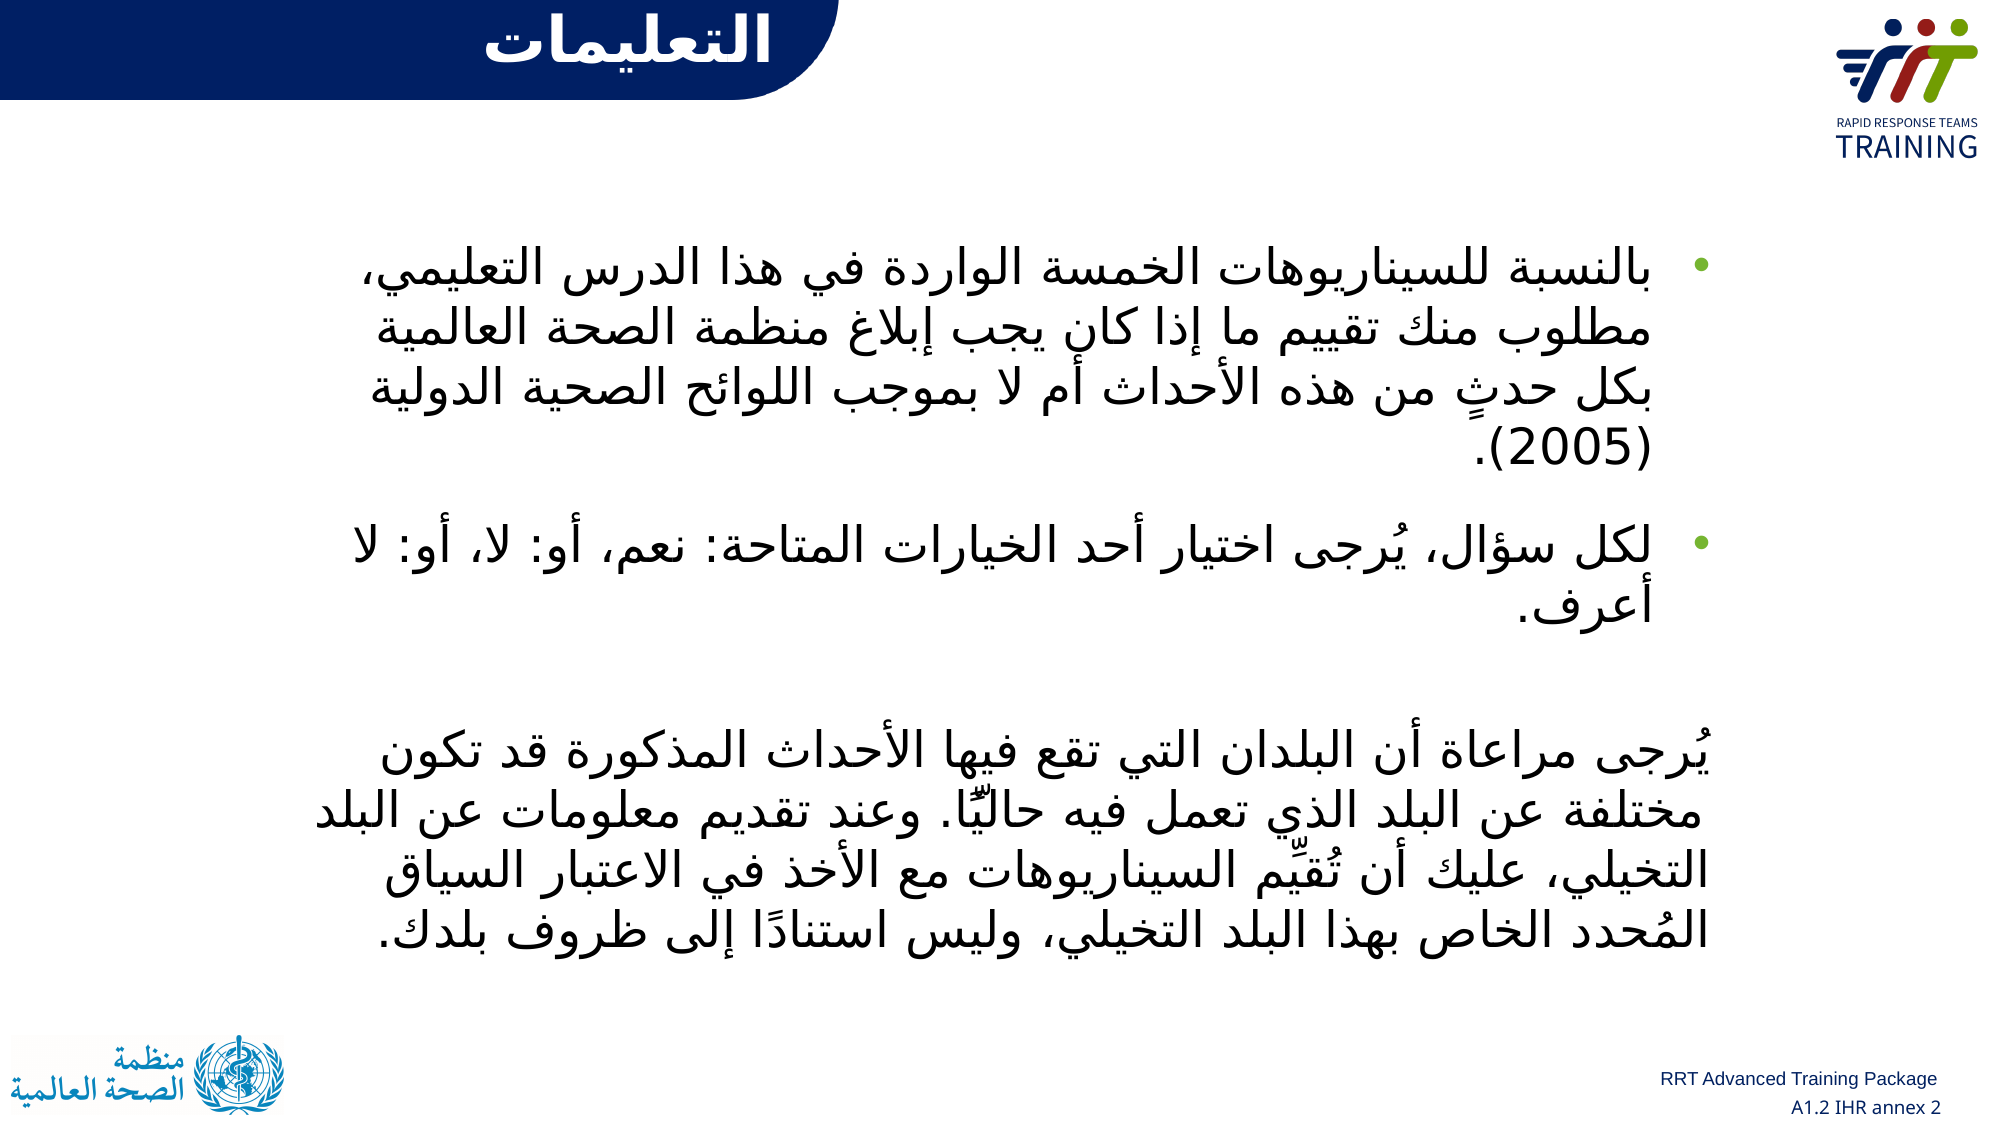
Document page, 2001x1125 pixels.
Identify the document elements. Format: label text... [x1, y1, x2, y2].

picture [241, 1050, 247, 1059]
picture [11, 1035, 284, 1115]
title التعليمات [0, 0, 783, 94]
text_box بالنسبة للسيناريوهات الخمسة الواردة في هذا الدرس التعليمي، مطلوب منك تقييم ما إذا كان يجب إبلاغ منظمة الصحة العالمية بكل حدثٍ من هذه الأحداث أم لا بموجب اللوائح الصحية الدولية (2005). لكل سؤال، يُرجى اختيار أحد الخيارات المتاحة: نعم، أو: لا، أو: لا أعرف. يُرجى مراعاة أن البلدان التي تقع فيها الأحداث المذكورة قد تكون مختلفة عن البلد الذي تعمل فيه حاليًّا. وعند تقديم معلومات عن البلد التخيلي، عليك أن تُقيِّم السيناريوهات مع الأخذ في الاعتبار السياق المُحدد الخاص بهذا البلد التخيلي، وليس استنادًا إلى ظروف بلدك. [306, 227, 1718, 965]
picture [1835, 19, 1978, 167]
picture [0, 0, 839, 100]
